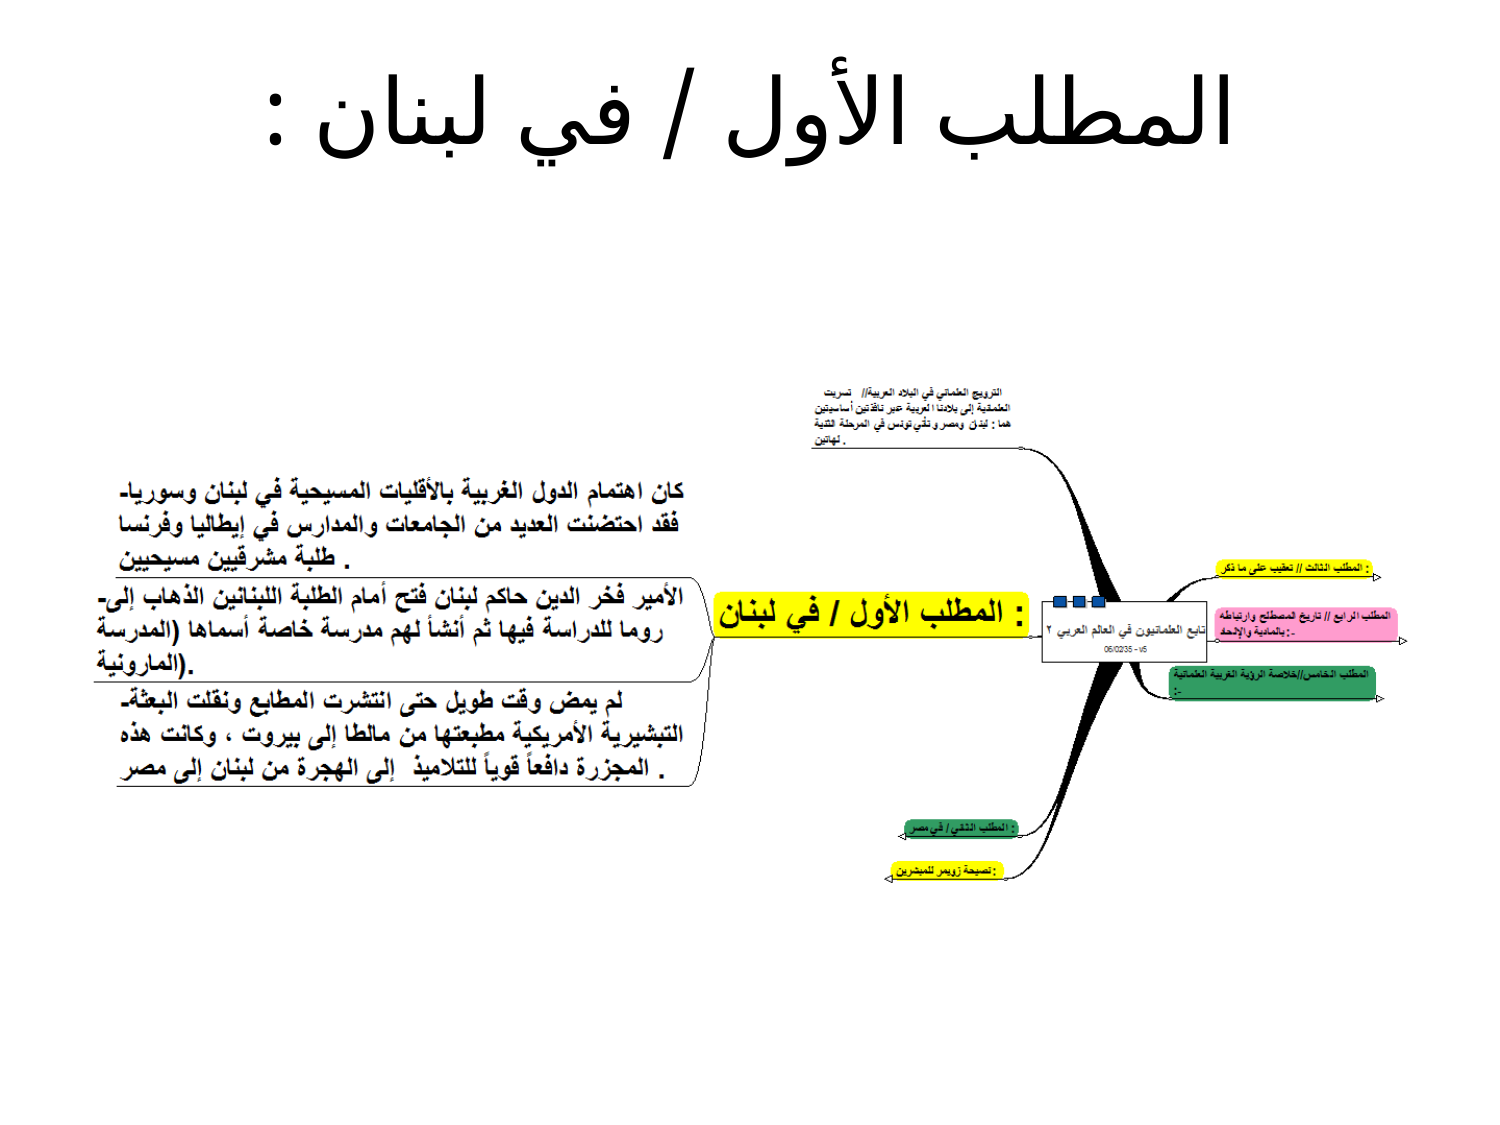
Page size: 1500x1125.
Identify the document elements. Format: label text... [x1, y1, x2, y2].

picture [74, 262, 1426, 1005]
title المطلب الأول / في لبنان : [75, 6, 1425, 210]
